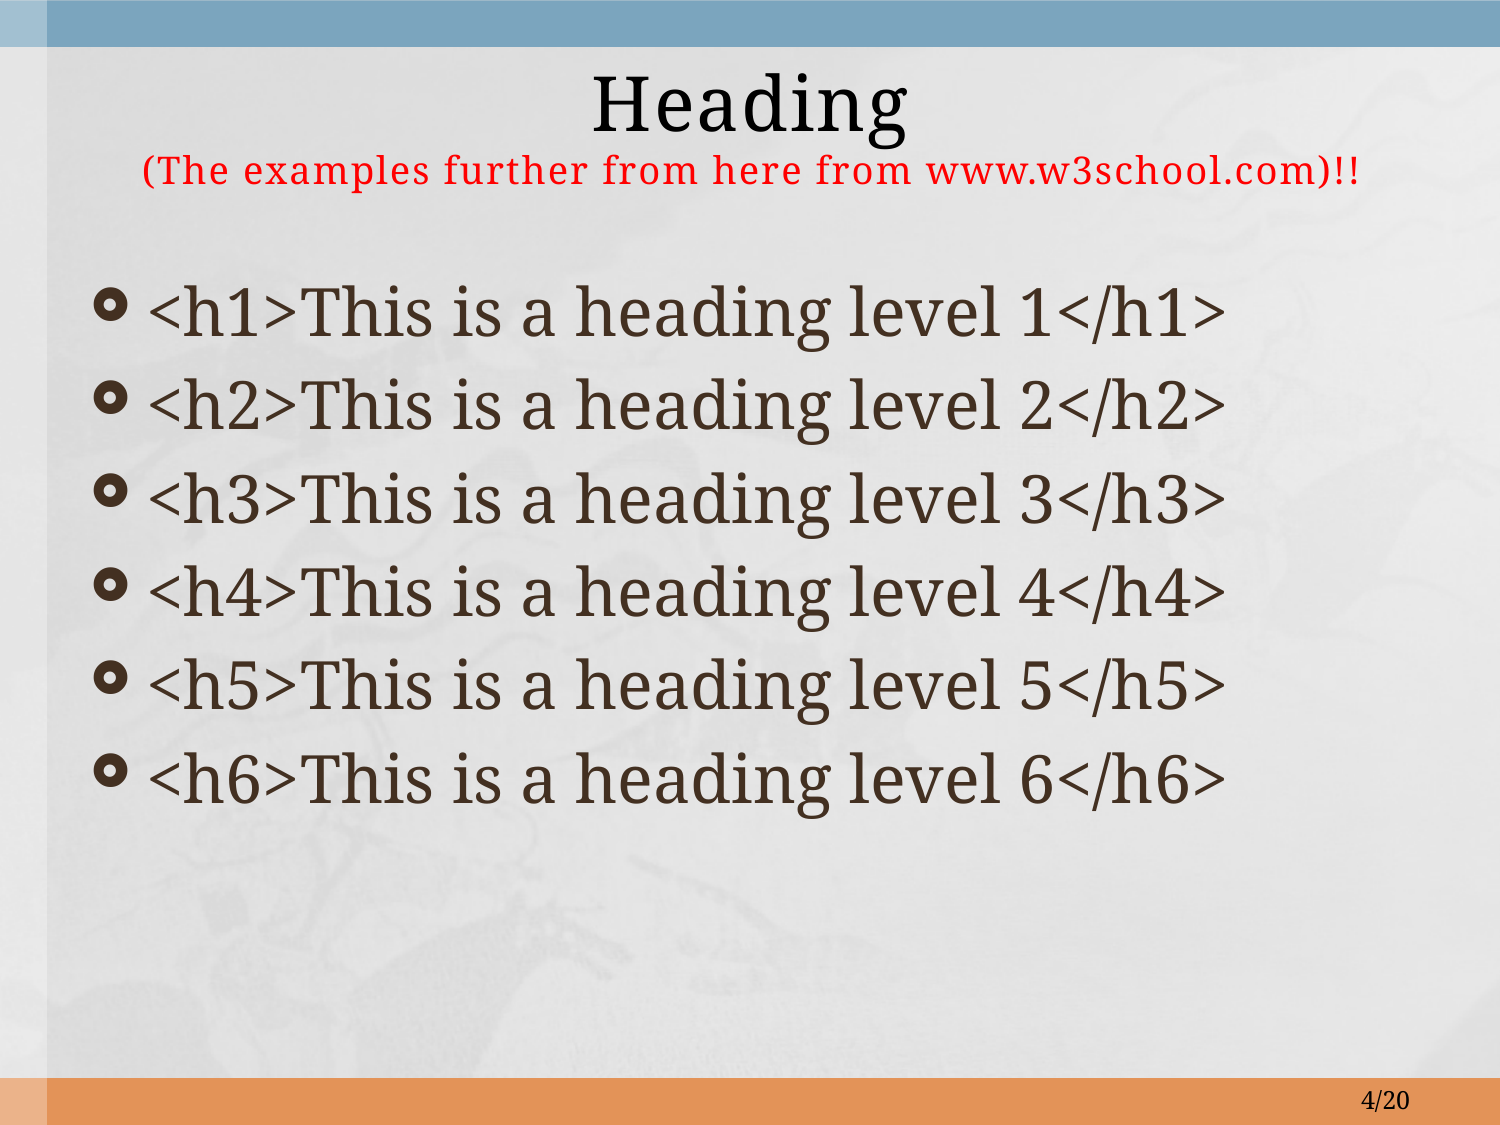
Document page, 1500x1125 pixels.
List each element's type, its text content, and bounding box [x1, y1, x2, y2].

title Heading (The examples further from here from www.w3school.com)!! [49, 46, 1454, 202]
list <h1>This is a heading level 1</h1> <h2>This is a heading level 2</h2> <h3>This is a heading level 3</h3> <h4>This is a heading level 4</h4> <h5>This is a heading level 5</h5> <h6>This is a heading level 6</h6> [75, 262, 1425, 1005]
slide_number 4 [1074, 1078, 1425, 1125]
